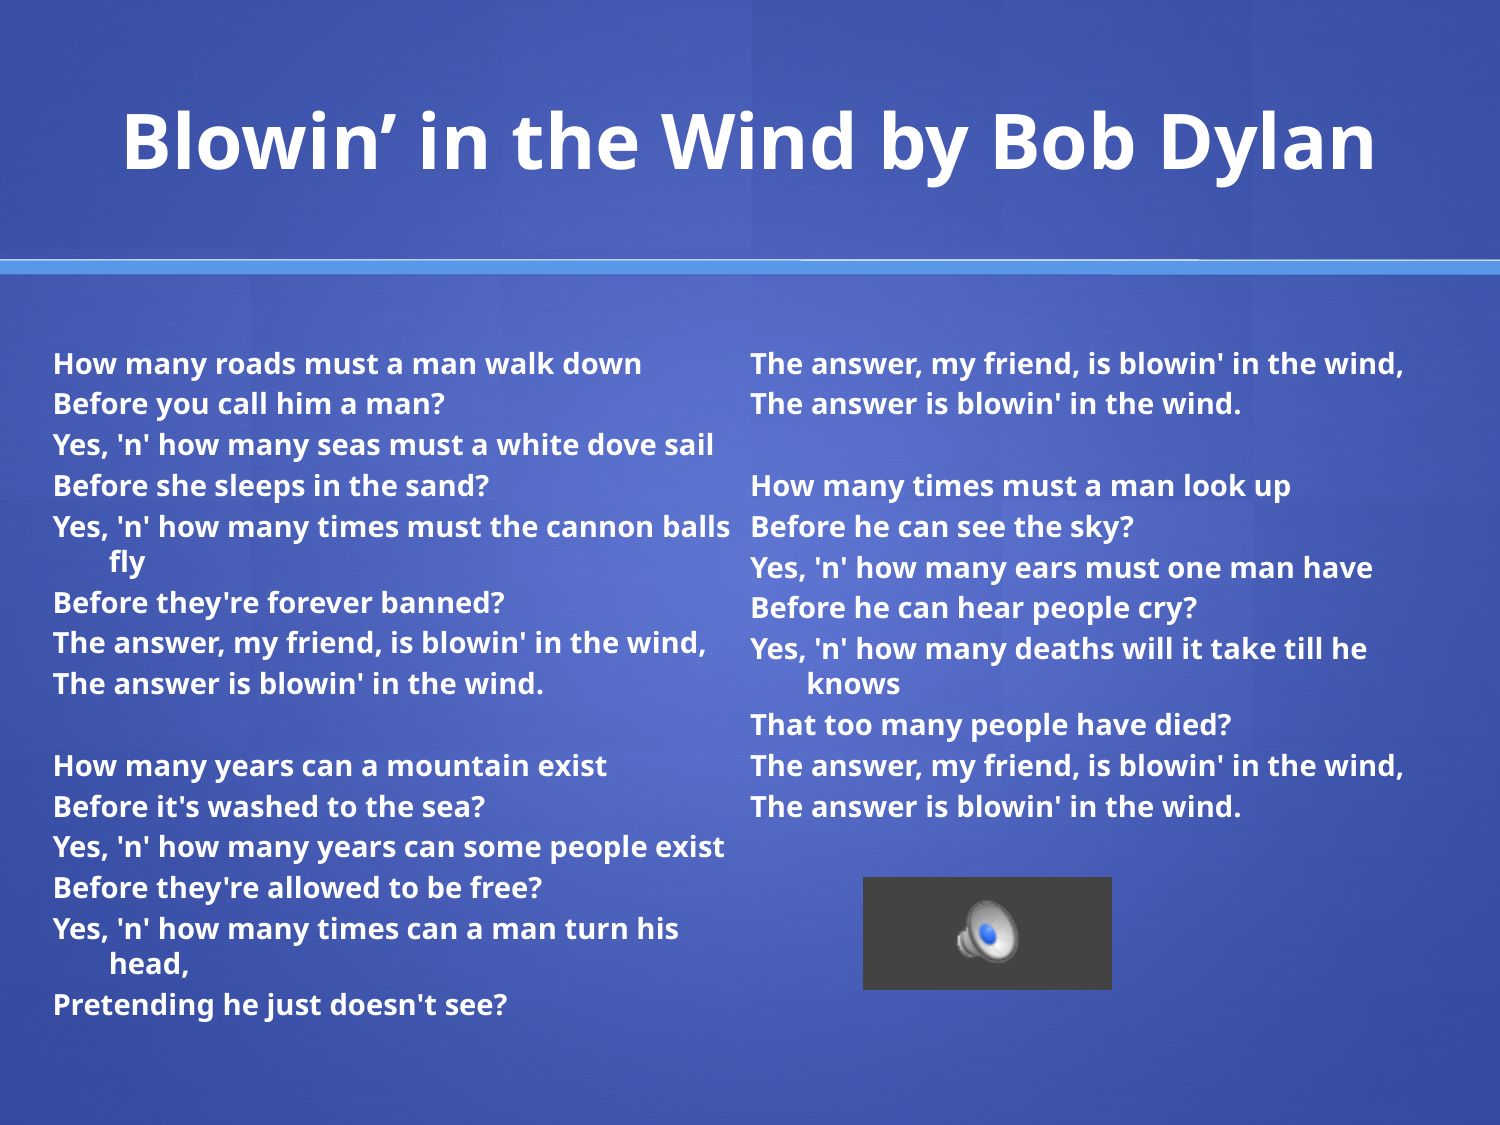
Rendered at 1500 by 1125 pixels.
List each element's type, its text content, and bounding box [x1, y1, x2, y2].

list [861, 874, 1114, 992]
list How many roads must a man walk down Before you call him a man? Yes, 'n' how many seas must a white dove sail Before she sleeps in the sand? Yes, 'n' how many times must the cannon balls fly Before they're forever banned? The answer, my friend, is blowin' in the wind, The answer is blowin' in the wind. How many years can a mountain exist Before it's washed to the sea? Yes, 'n' how many years can some people exist Before they're allowed to be free? Yes, 'n' how many times can a man turn his head, Pretending he just doesn't see? The answer, my friend, is blowin' in the wind, The answer is blowin' in the wind. How many times must a man look up Before he can see the sky? Yes, 'n' how many ears must one man have Before he can hear people cry? Yes, 'n' how many deaths will it take till he knows That too many people have died? The answer, my friend, is blowin' in the wind, The answer is blowin' in the wind. [37, 337, 1463, 1048]
title Blowin’ in the Wind by Bob Dylan [75, 45, 1425, 233]
